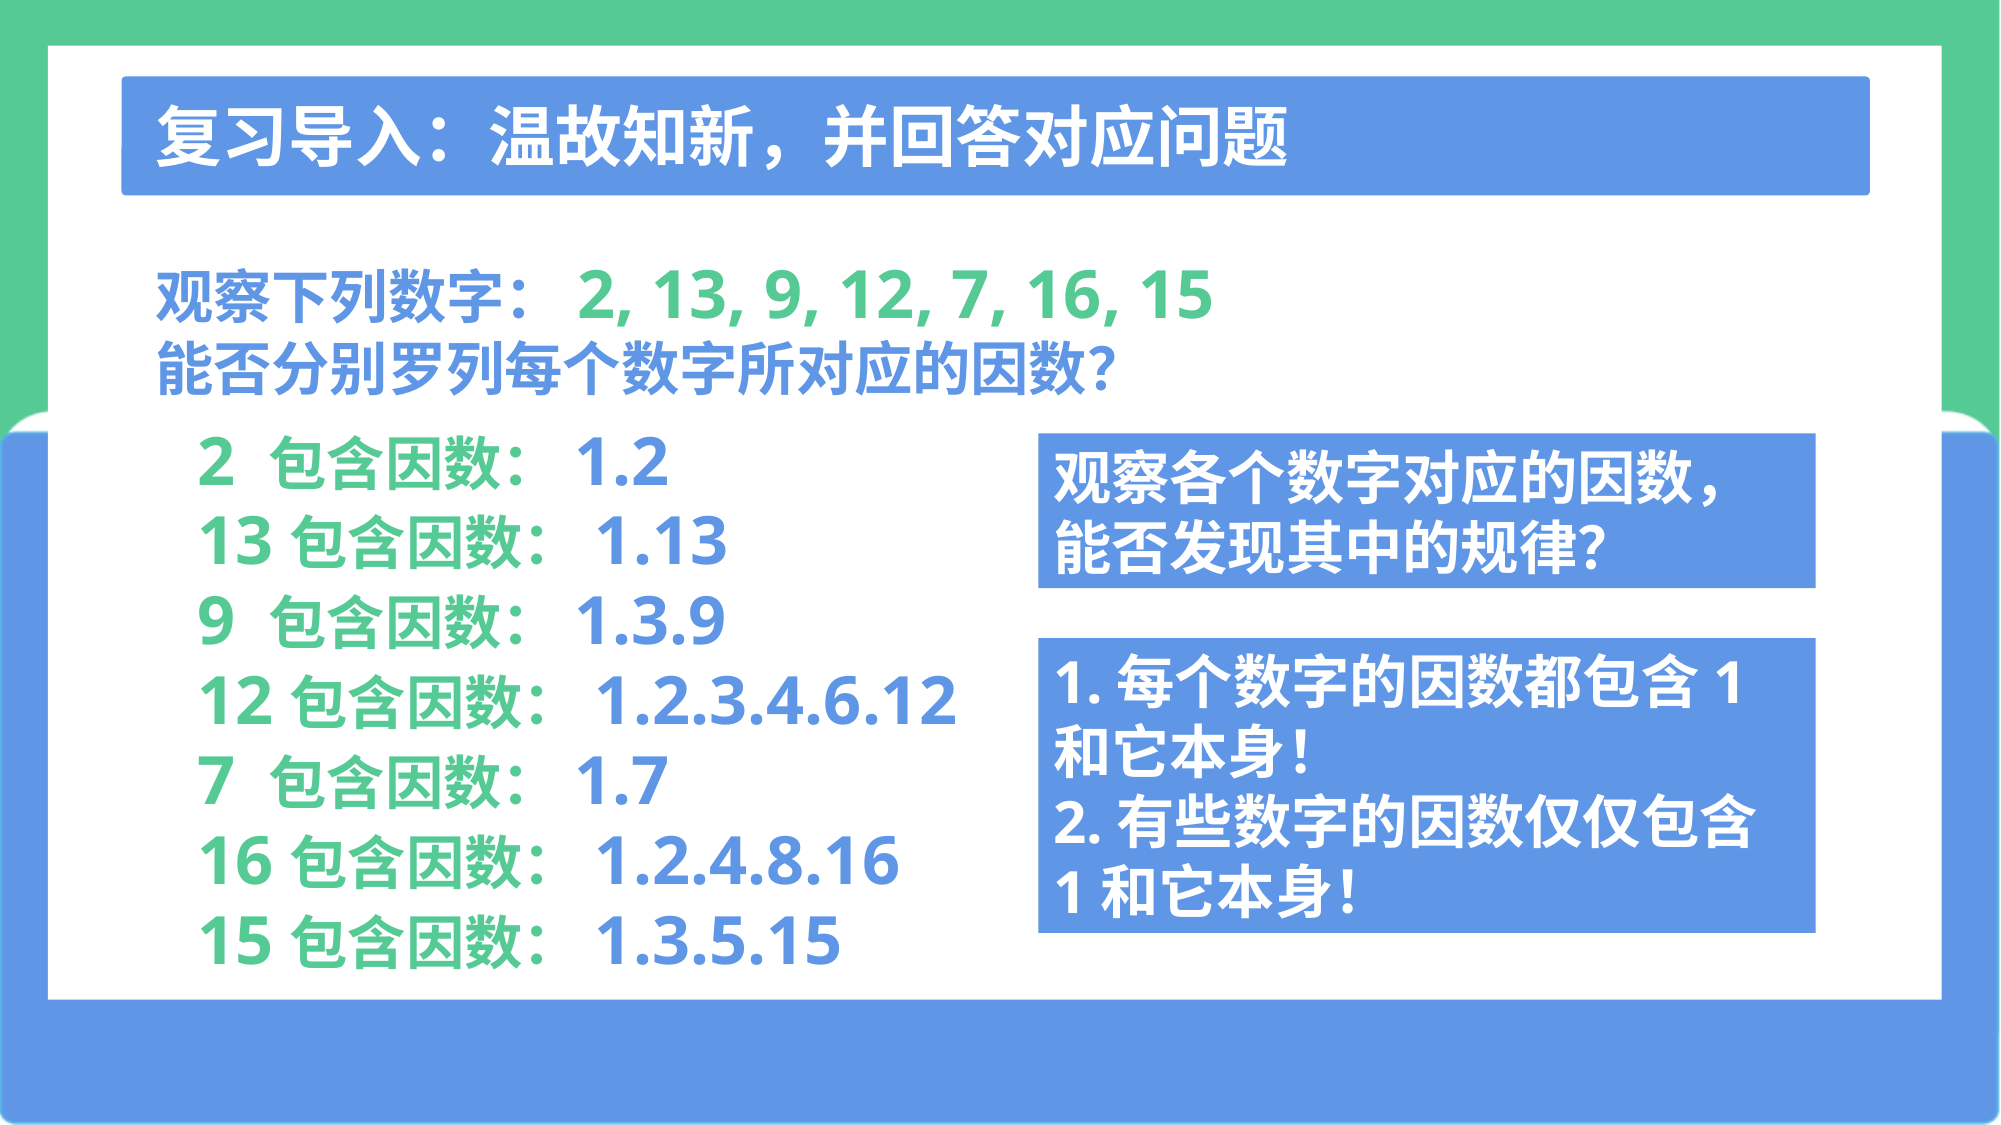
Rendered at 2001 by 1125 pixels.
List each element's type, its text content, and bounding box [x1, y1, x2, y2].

text_box 1.每个数字的因数都包含1和它本身！ 2.有些数字的因数仅仅包含1和它本身！ [1038, 638, 1816, 933]
picture [0, 0, 2001, 1125]
text_box 观察下列数字：2, 13, 9, 12, 7, 16, 15 能否分别罗列每个数字所对应的因数？ [140, 244, 1719, 410]
text_box [120, 75, 1872, 197]
text_box [47, 45, 1943, 1001]
text_box 2 包含因数：1.2 13包含因数：1.13 9 包含因数：1.3.9 12包含因数：1.2.3.4.6.12 7 包含因数：1.7 16包含因数：1.2.4.8.16 15包含因数：1.3.5.15 [182, 410, 1761, 1066]
text_box 观察各个数字对应的因数，能否发现其中的规律？ [1038, 433, 1816, 589]
text_box 复习导入：温故知新，并回答对应问题 [140, 87, 1870, 182]
